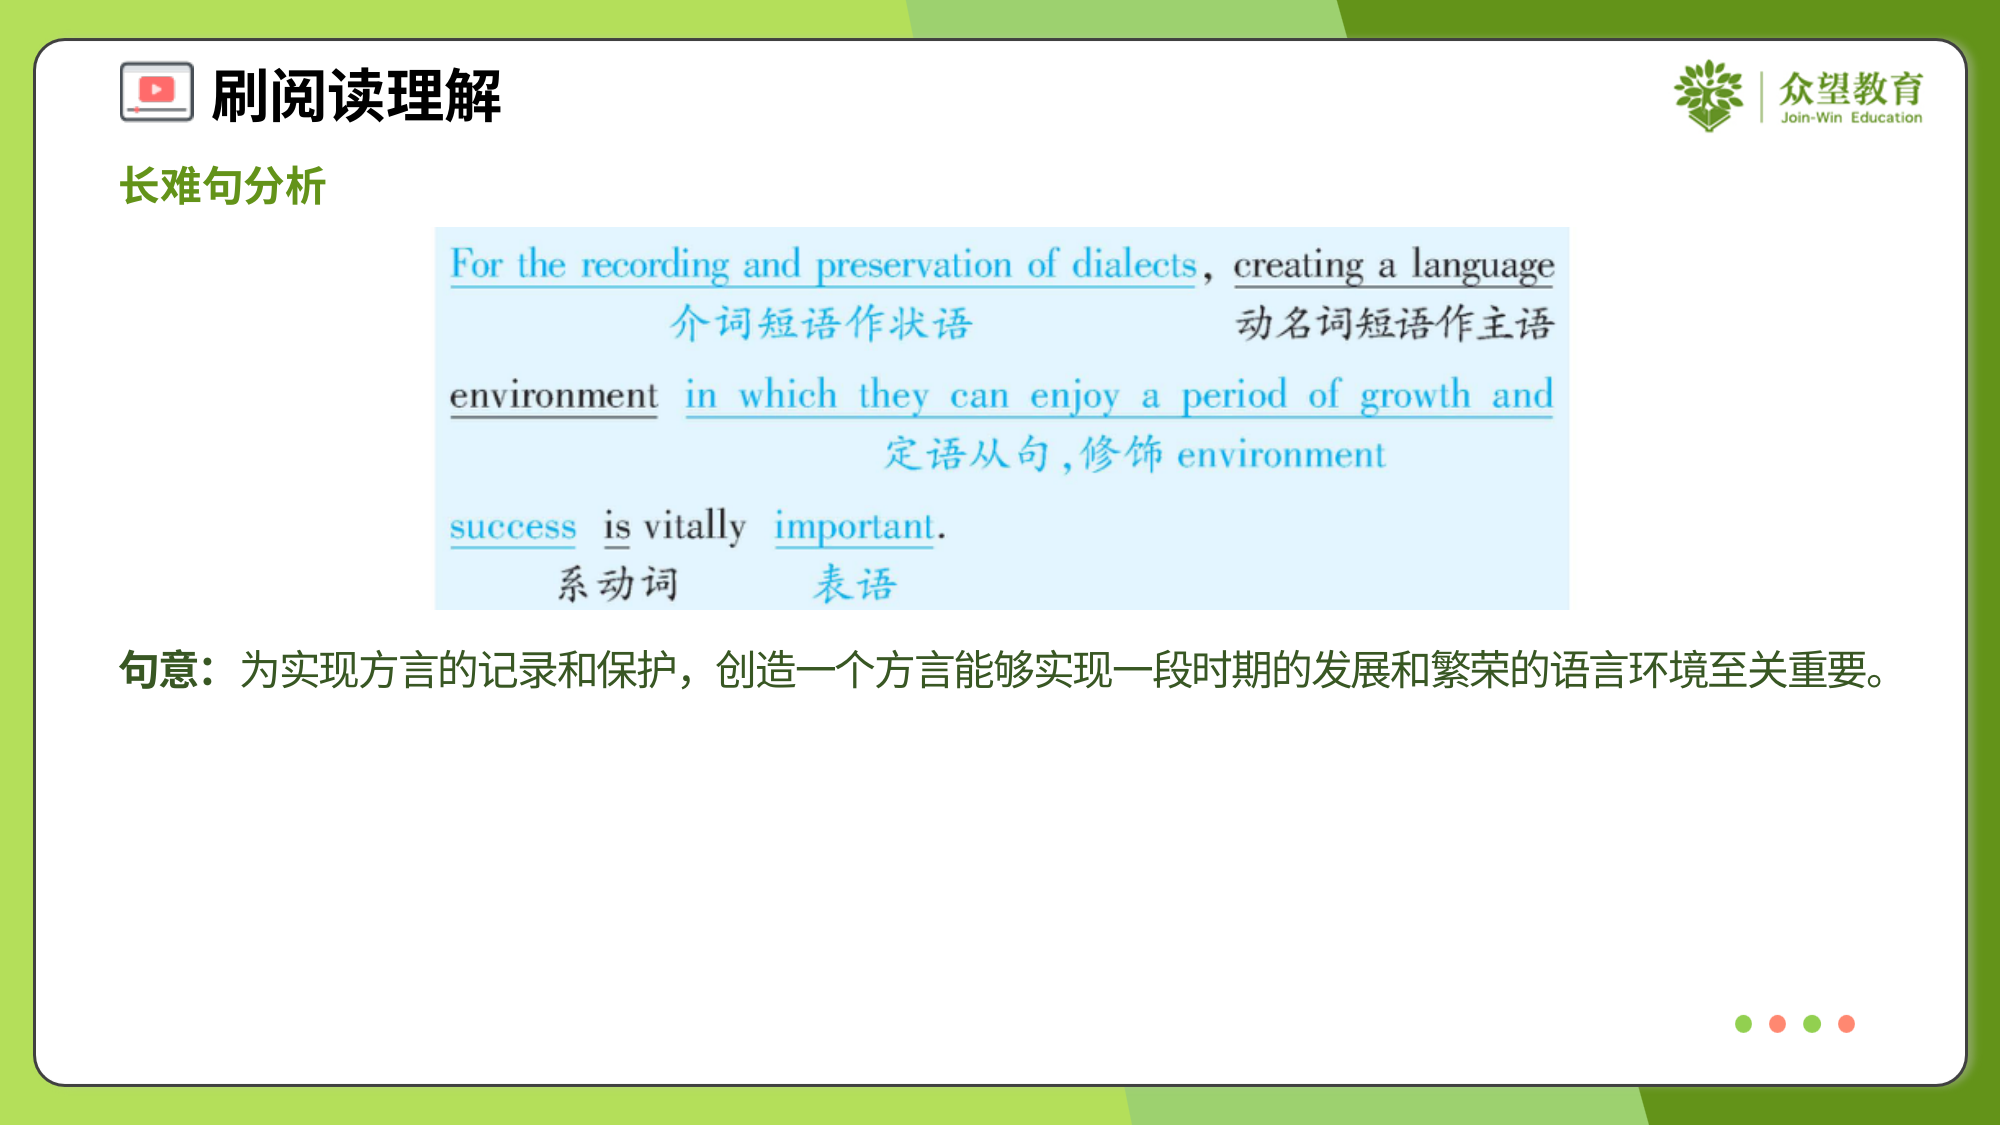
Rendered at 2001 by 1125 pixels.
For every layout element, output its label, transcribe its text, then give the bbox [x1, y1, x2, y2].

text_box 句意：为实现方言的记录和保护，创造一个方言能够实现一段时期的发展和繁荣的语言环境至关重要。 [118, 631, 1918, 689]
picture [0, 0, 2000, 1125]
text_box 长难句分析 [118, 147, 1883, 206]
